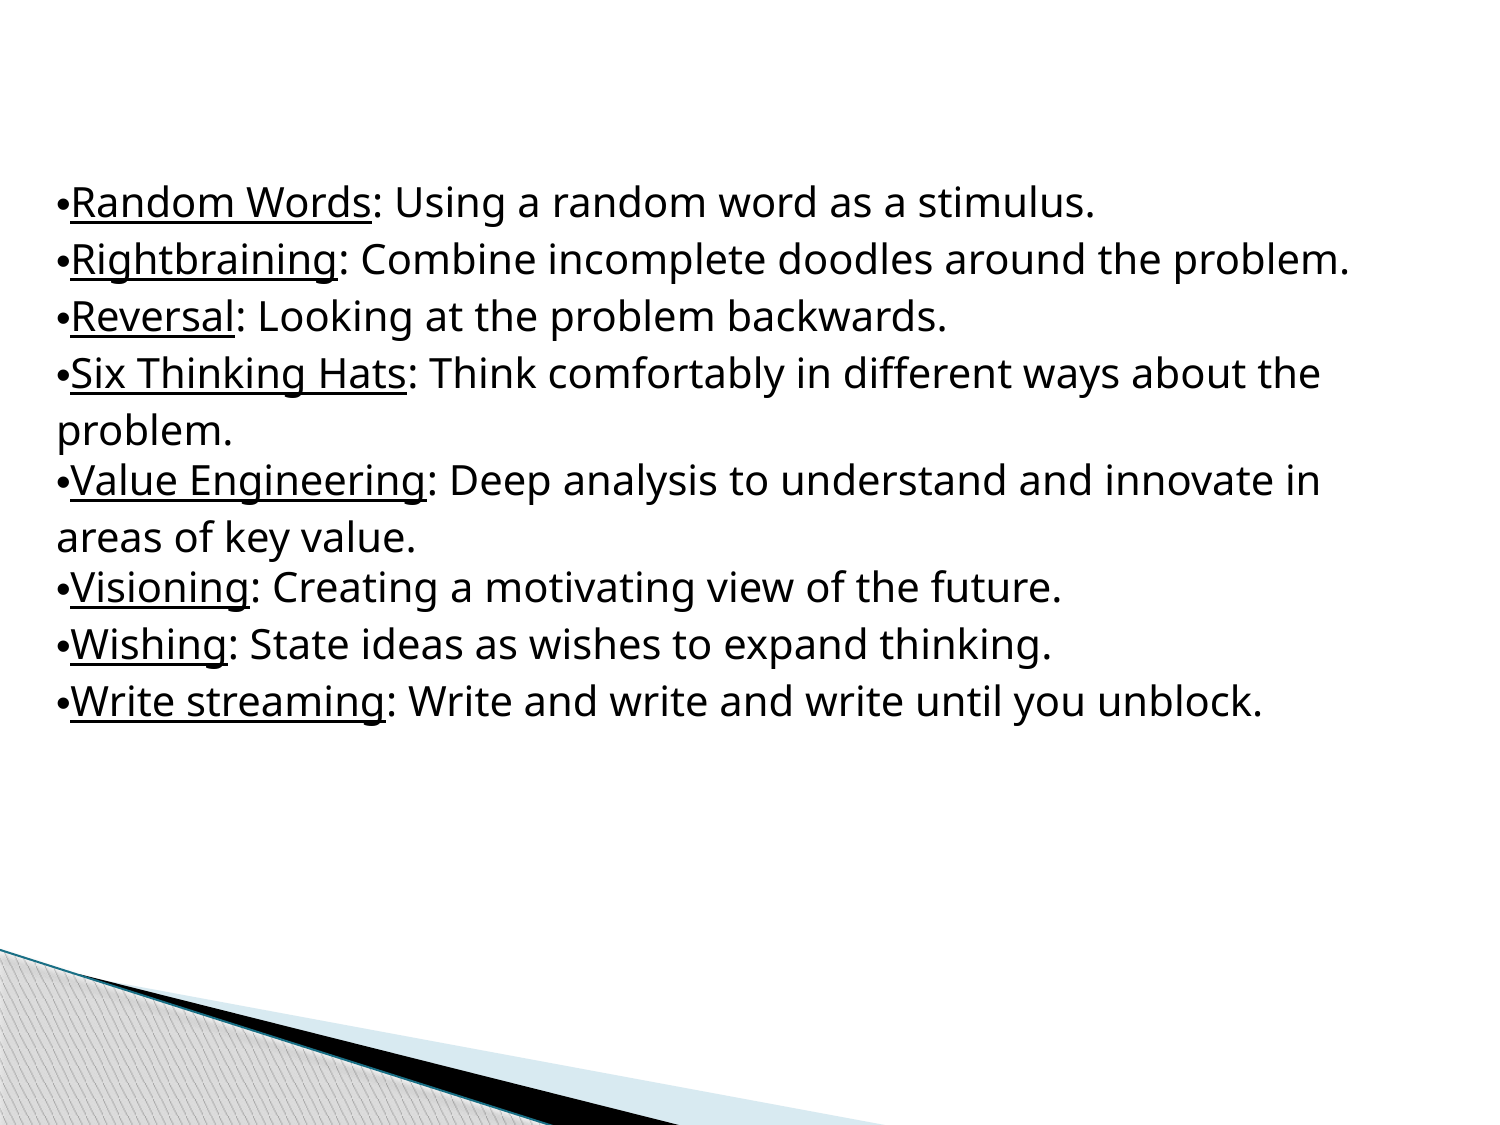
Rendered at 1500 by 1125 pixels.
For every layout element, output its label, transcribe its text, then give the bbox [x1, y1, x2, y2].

text_box Random Words: Using a random word as a stimulus. Rightbraining: Combine incomplete doodles around the problem. Reversal: Looking at the problem backwards. Six Thinking Hats: Think comfortably in different ways about the problem. Value Engineering: Deep analysis to understand and innovate in areas of key value. Visioning: Creating a motivating view of the future. Wishing: State ideas as wishes to expand thinking. Write streaming: Write and write and write until you unblock. [41, 168, 1447, 740]
